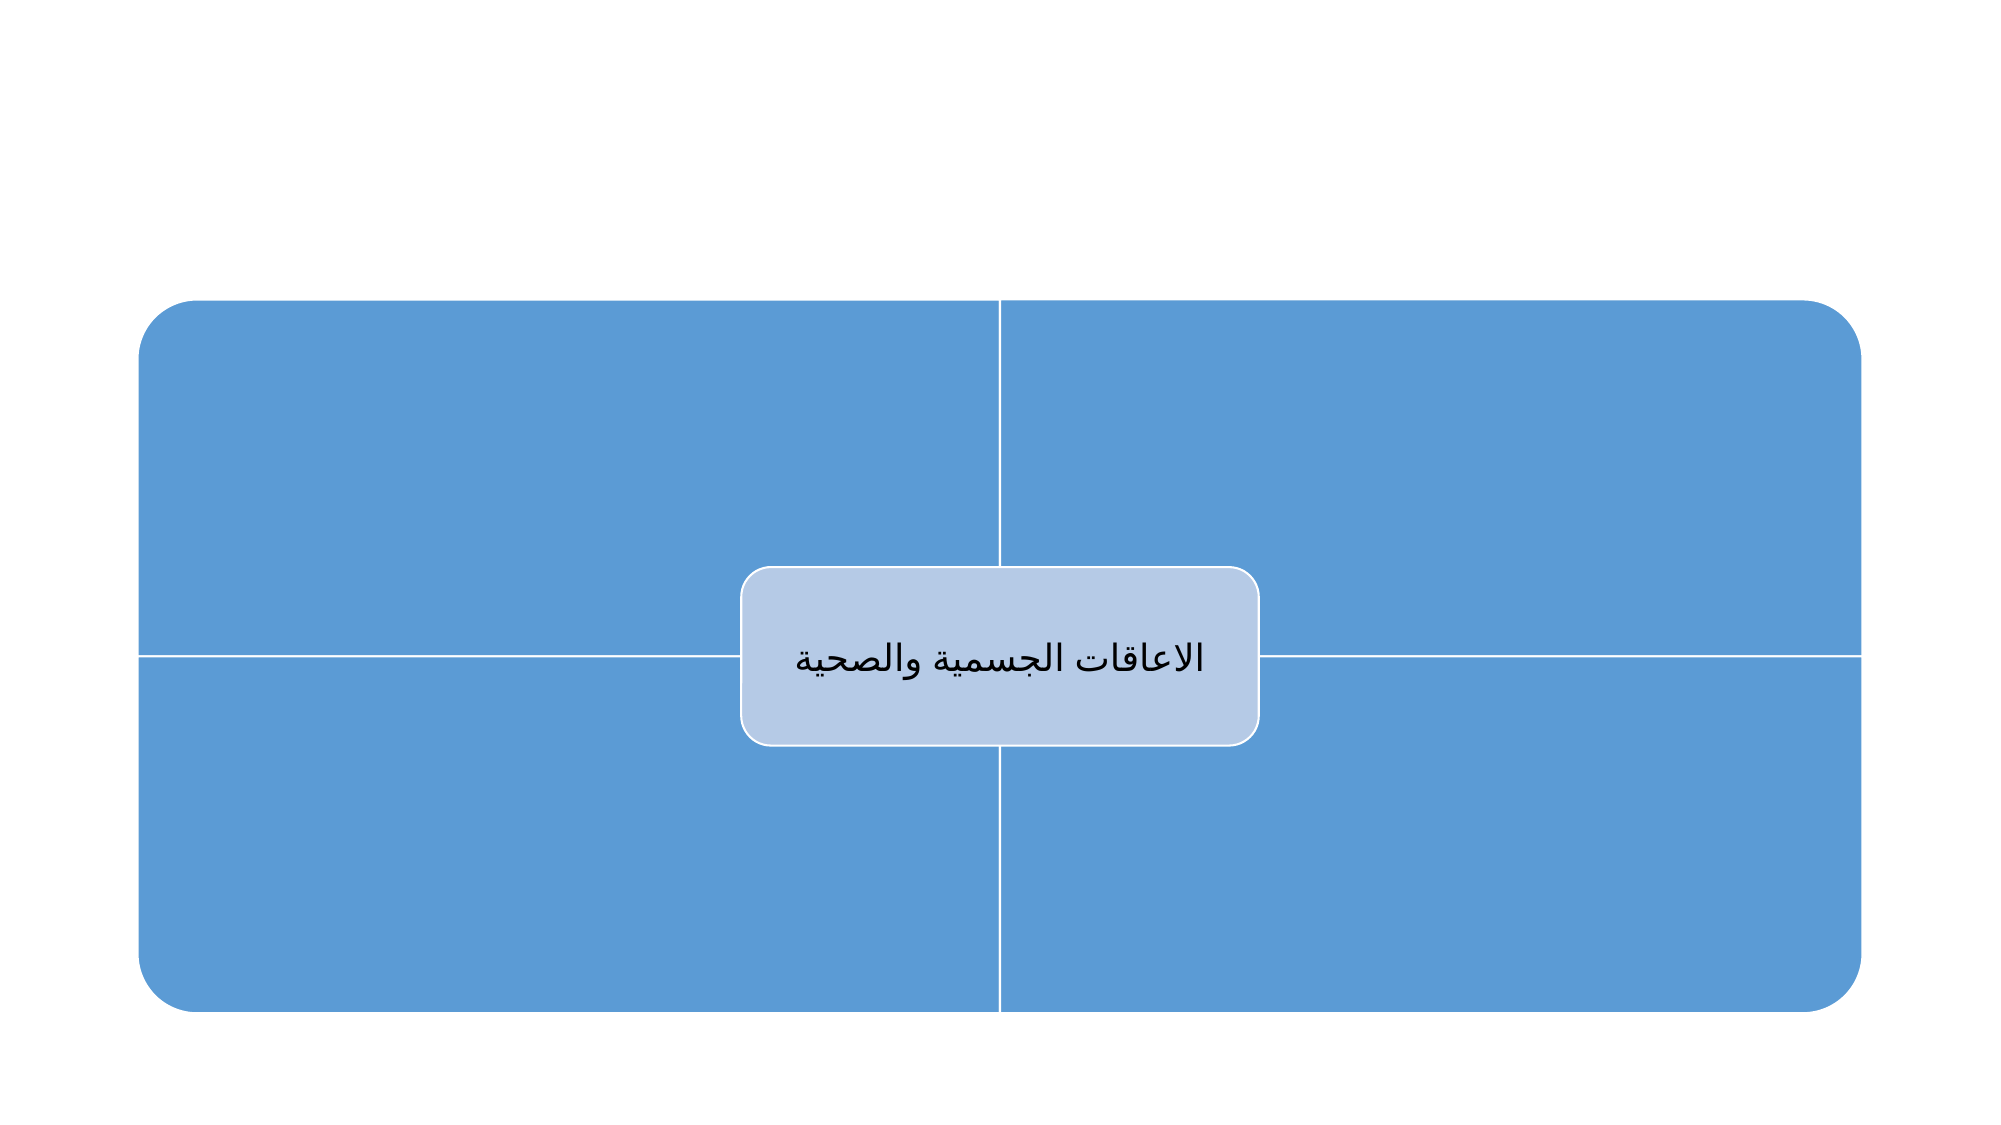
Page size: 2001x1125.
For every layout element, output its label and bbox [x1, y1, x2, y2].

list [137, 299, 1863, 1014]
